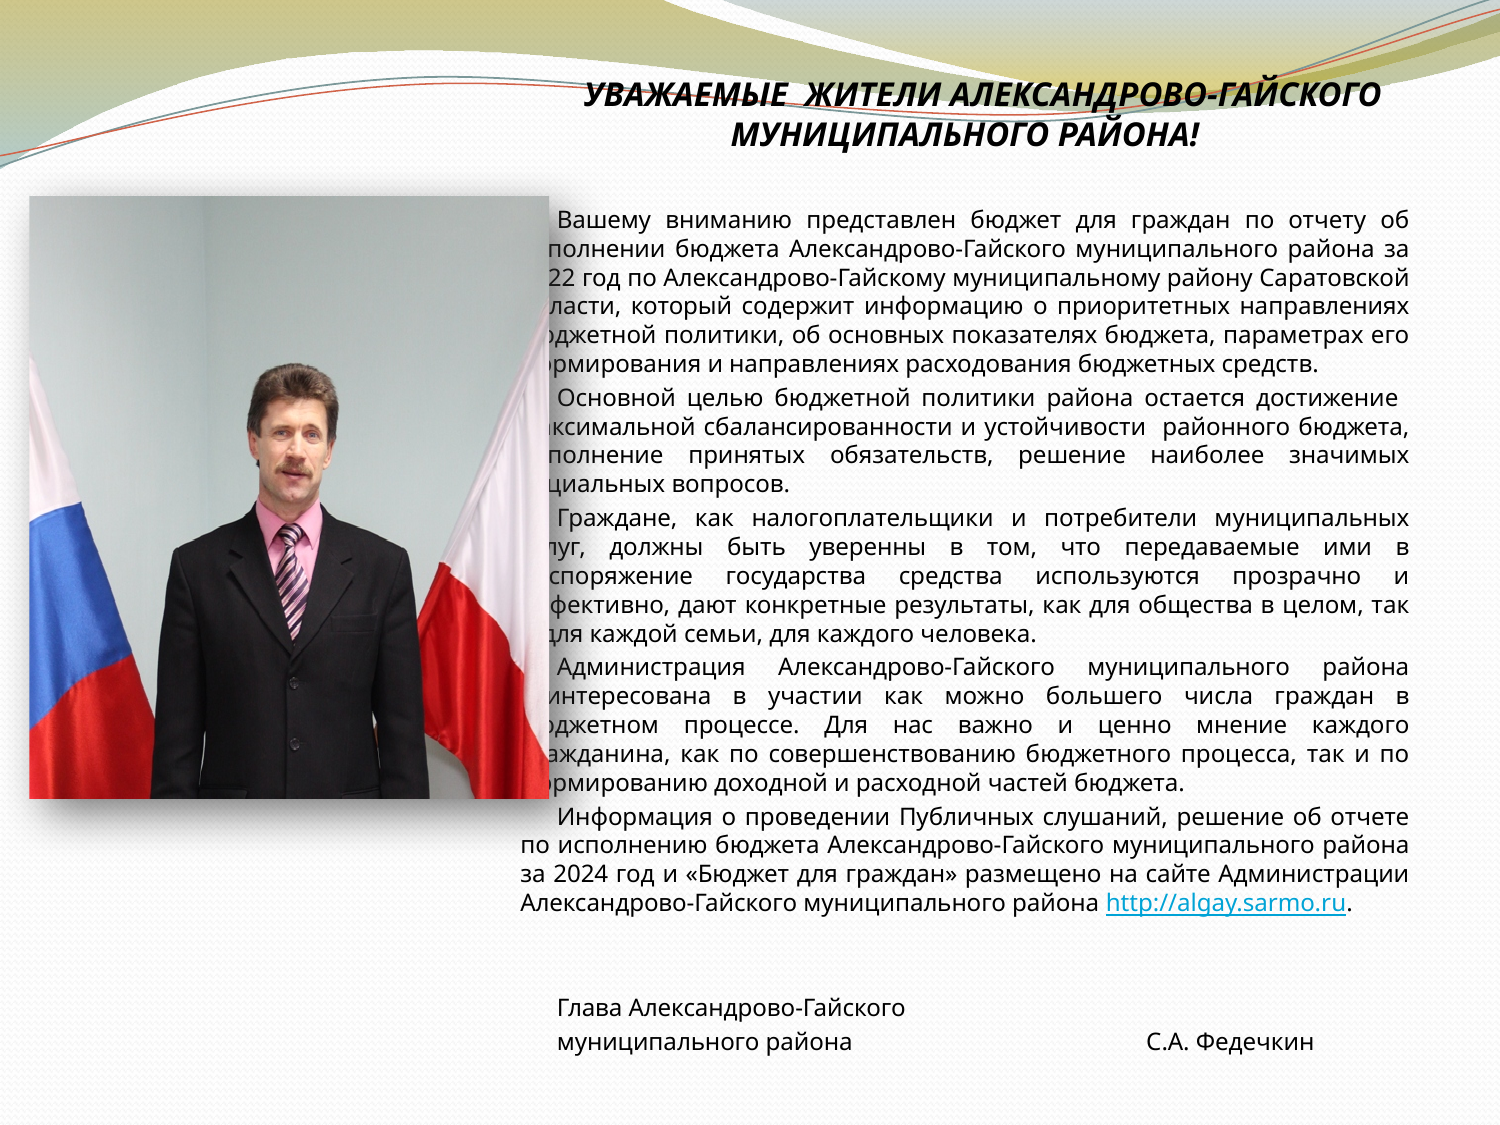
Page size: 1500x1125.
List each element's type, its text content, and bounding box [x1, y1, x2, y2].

list УВАЖАЕМЫЕ ЖИТЕЛИ АЛЕКСАНДРОВО-ГАЙСКОГО МУНИЦИПАЛЬНОГО РАЙОНА! Вашему вниманию представлен бюджет для граждан по отчету об исполнении бюджета Александрово-Гайского муниципального района за 2022 год по Александрово-Гайскому муниципальному району Саратовской области, который содержит информацию о приоритетных направлениях бюджетной политики, об основных показателях бюджета, параметрах его формирования и направлениях расходования бюджетных средств. Основной целью бюджетной политики района остается достижение максимальной сбалансированности и устойчивости районного бюджета, исполнение принятых обязательств, решение наиболее значимых социальных вопросов. Граждане, как налогоплательщики и потребители муниципальных услуг, должны быть уверенны в том, что передаваемые ими в распоряжение государства средства используются прозрачно и эффективно, дают конкретные результаты, как для общества в целом, так и для каждой семьи, для каждого человека. Администрация Александрово-Гайского муниципального района заинтересована в участии как можно большего числа граждан в бюджетном процессе. Для нас важно и ценно мнение каждого гражданина, как по совершенствованию бюджетного процесса, так и по формированию доходной и расходной частей бюджета. Информация о проведении Публичных слушаний, решение об отчете по исполнению бюджета Александрово-Гайского муниципального района за 2024 год и «Бюджет для граждан» размещено на сайте Администрации Александрово-Гайского муниципального района http://algay.sarmo.ru. Глава Александрово-Гайского муниципального района С.А. Федечкин [466, 66, 1425, 1083]
table_cell Отсутствие средств на счете, кредиторская задолженность [466, 188, 591, 838]
picture [29, 196, 550, 799]
